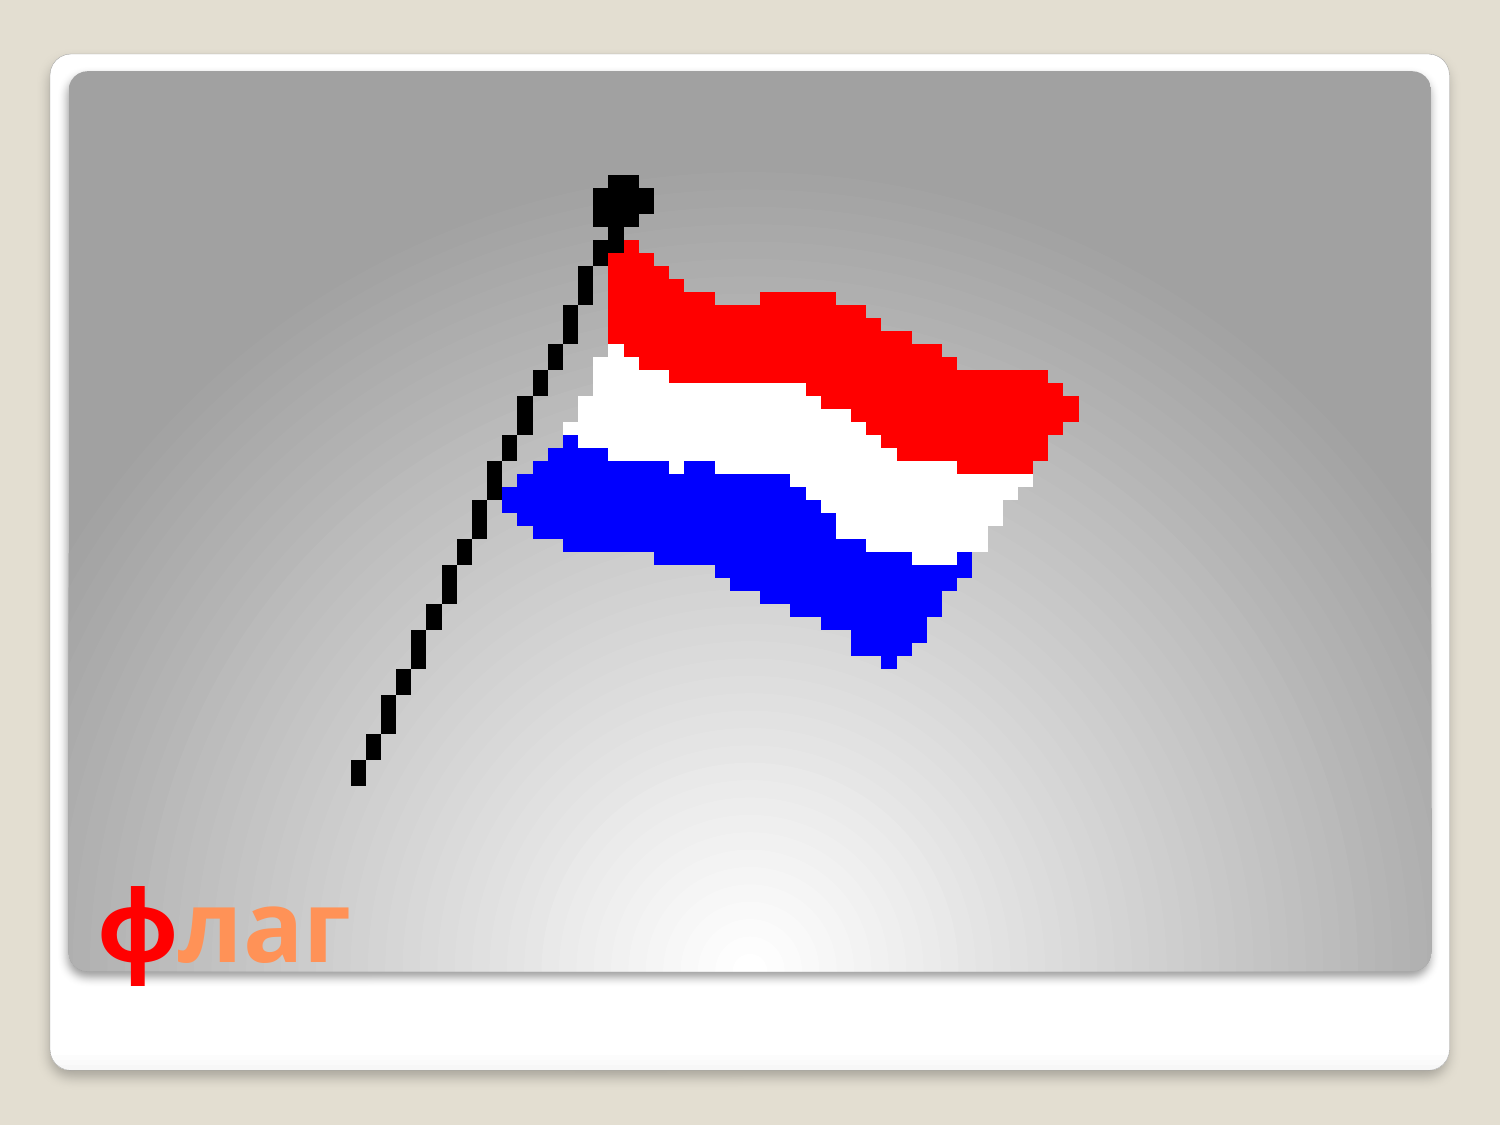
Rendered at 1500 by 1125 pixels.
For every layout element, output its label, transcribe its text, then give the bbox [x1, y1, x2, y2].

title флаг [82, 817, 1425, 990]
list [351, 163, 1079, 786]
